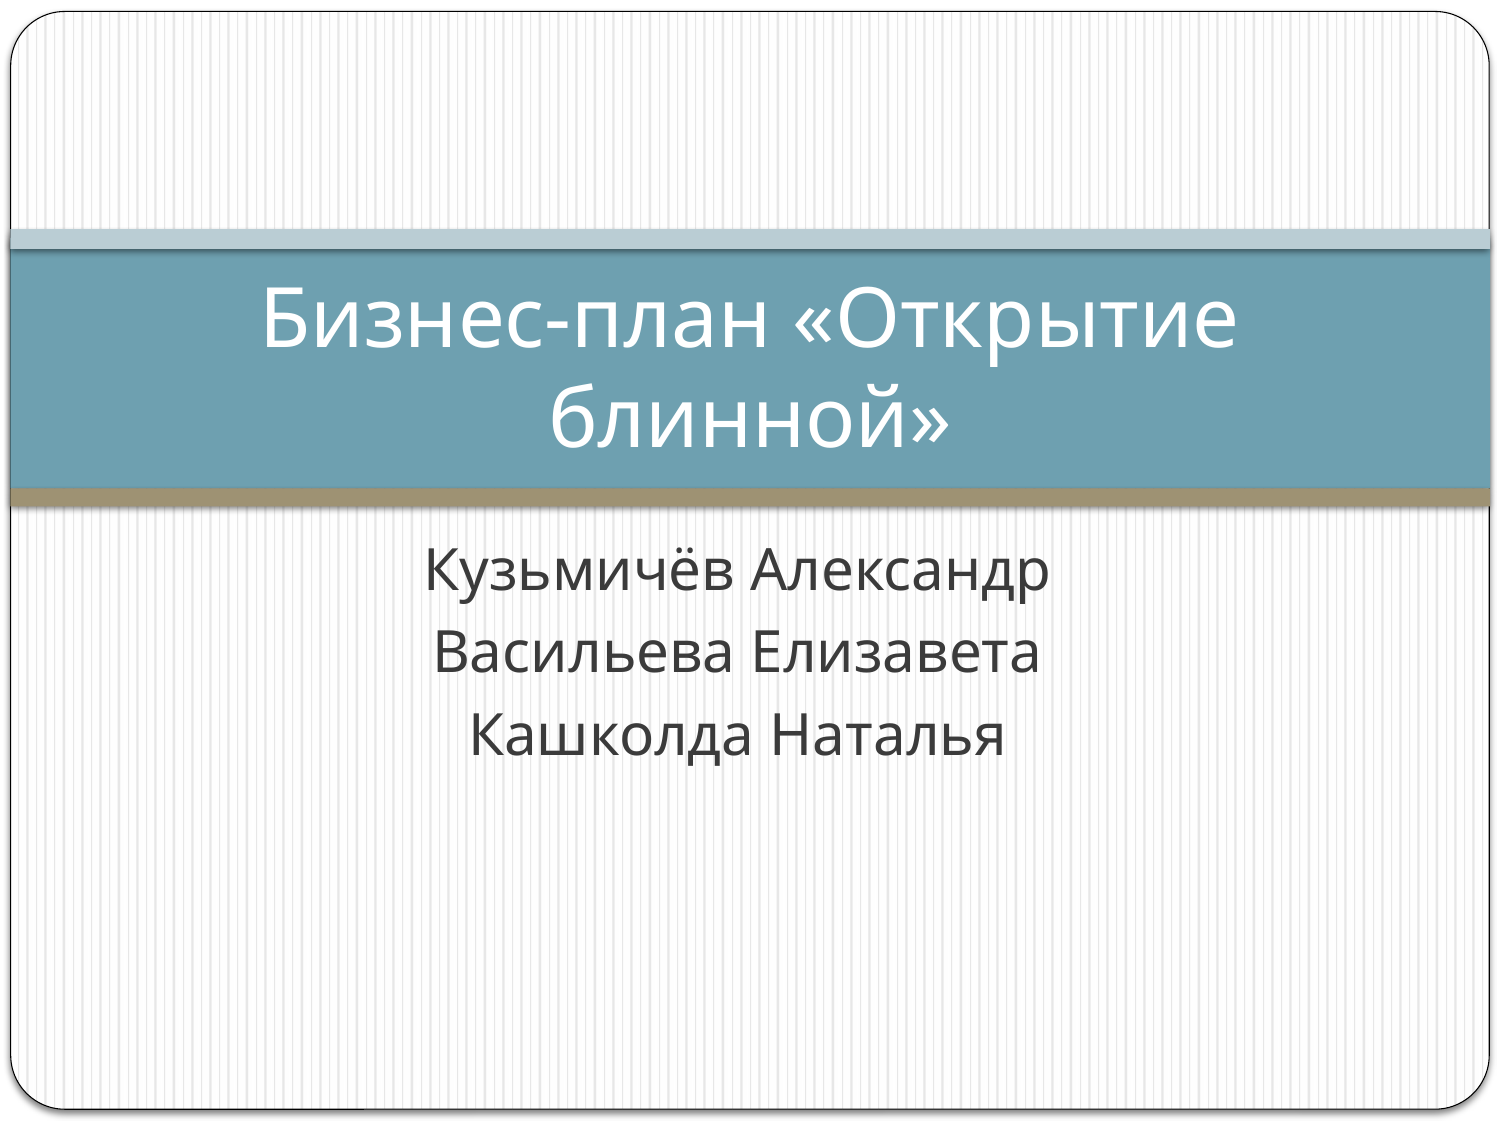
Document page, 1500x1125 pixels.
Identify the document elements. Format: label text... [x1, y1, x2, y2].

subtitle Кузьмичёв Александр Васильева Елизавета Кашколда Наталья [212, 525, 1263, 788]
title Бизнес-план «Открытие блинной» [75, 247, 1425, 489]
